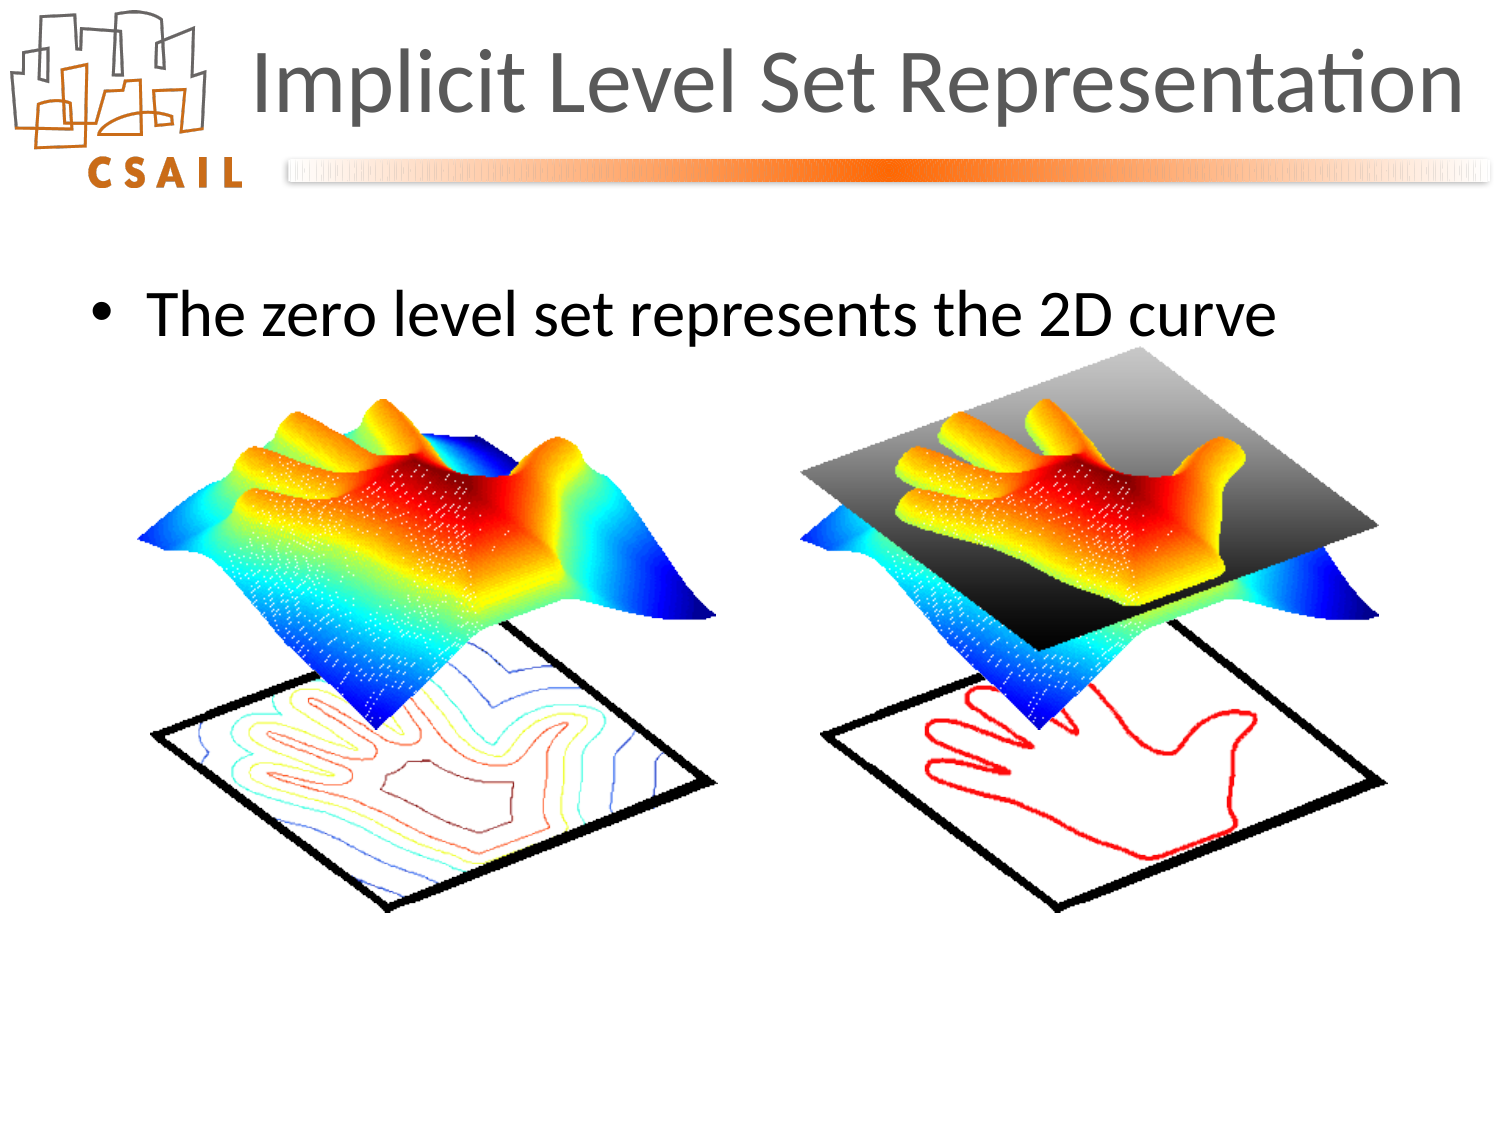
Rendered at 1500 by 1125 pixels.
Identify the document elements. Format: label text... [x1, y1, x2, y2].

picture [799, 346, 1388, 913]
title Implicit Level Set Representation [208, 4, 1483, 147]
picture [10, 10, 242, 188]
list The zero level set represents the 2D curve [75, 262, 1425, 1005]
picture [137, 399, 718, 913]
